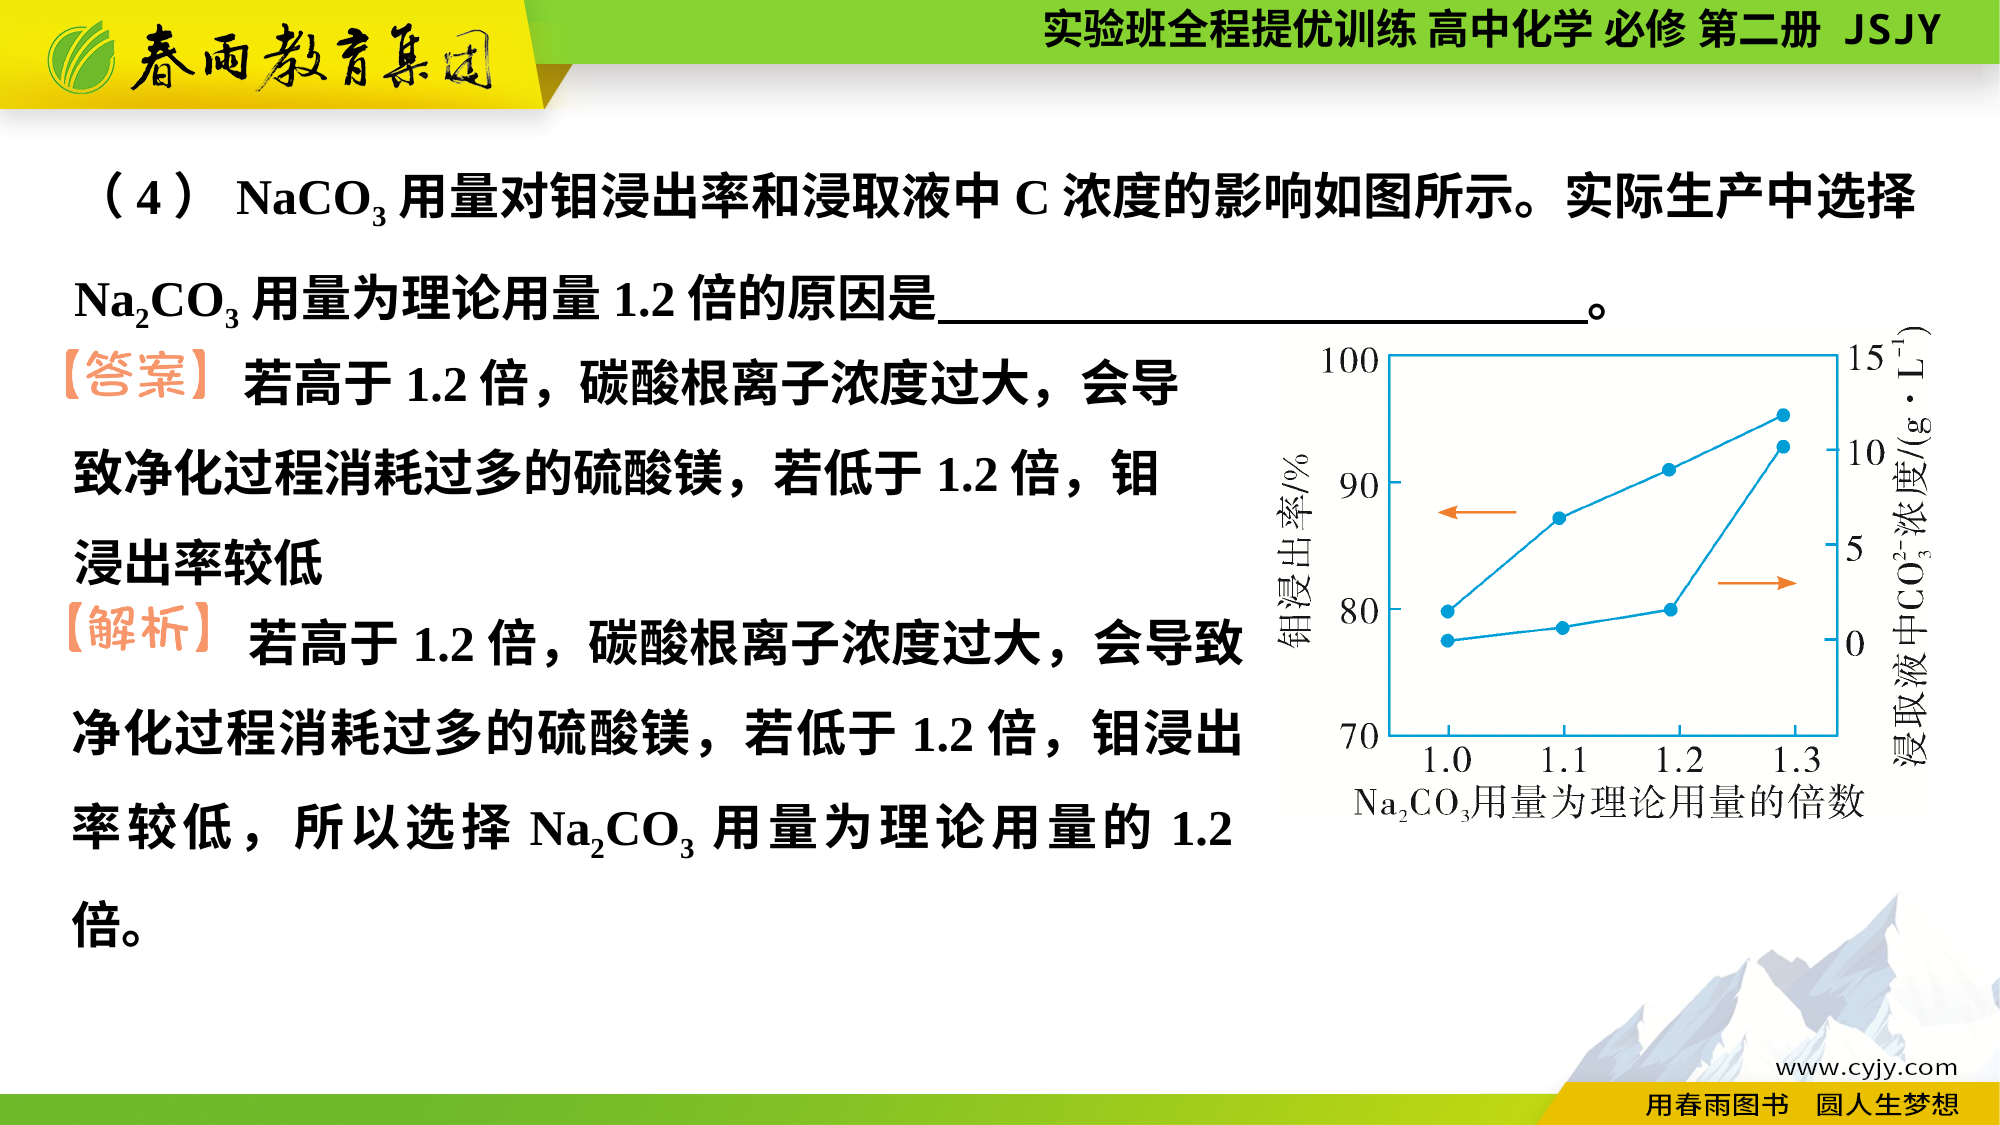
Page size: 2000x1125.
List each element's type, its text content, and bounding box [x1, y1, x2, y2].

text_box 若高于1.2倍，碳酸根离子浓度过大，会导致净化过程消耗过多的硫酸镁，若低于1.2倍，钼浸出率较低，所以选择Na2CO3用量为理论用量的1.2倍。 [56, 574, 1260, 962]
picture [0, 0, 2000, 1125]
text_box 若高于1.2倍，碳酸根离子浓度过大，会导致净化过程消耗过多的硫酸镁，若低于1.2倍，钼浸出率较低 [59, 314, 1213, 574]
